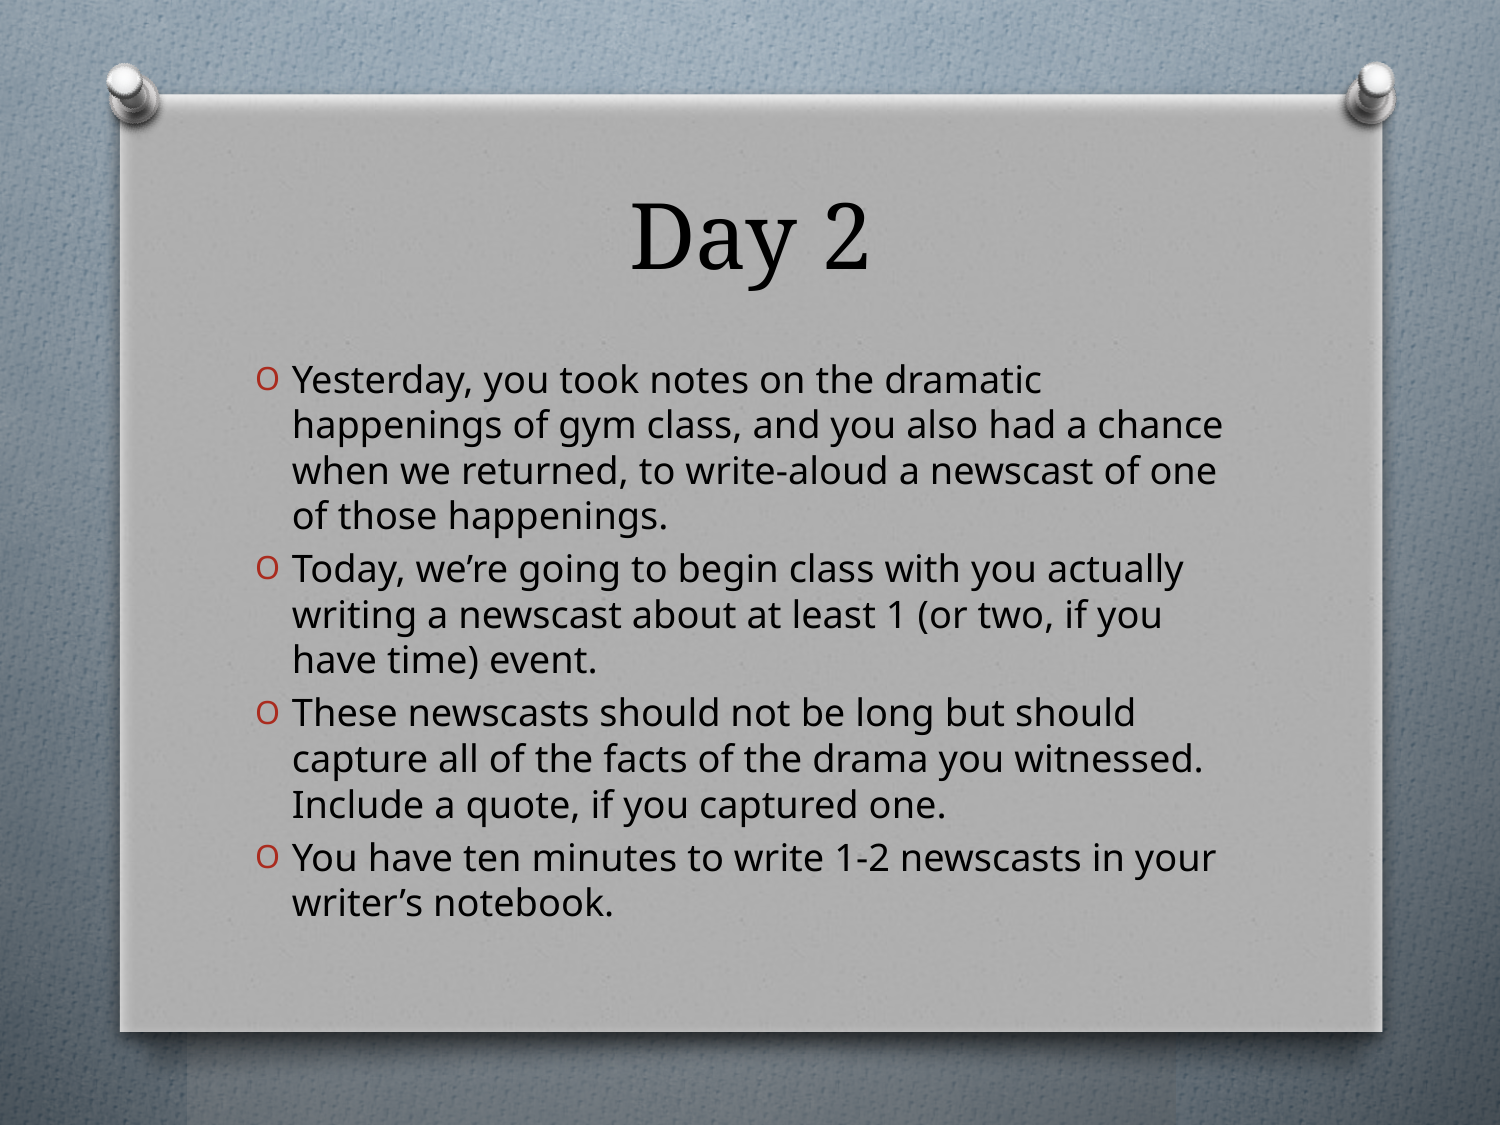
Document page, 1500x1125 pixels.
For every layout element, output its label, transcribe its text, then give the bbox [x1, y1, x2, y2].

picture [1317, 35, 1439, 156]
title Day 2 [179, 134, 1323, 332]
picture [75, 29, 198, 153]
list Yesterday, you took notes on the dramatic happenings of gym class, and you also had a chance when we returned, to write-aloud a newscast of one of those happenings. Today, we’re going to begin class with you actually writing a newscast about at least 1 (or two, if you have time) event. These newscasts should not be long but should capture all of the facts of the drama you witnessed. Include a quote, if you captured one. You have ten minutes to write 1-2 newscasts in your writer’s notebook. [240, 347, 1257, 939]
